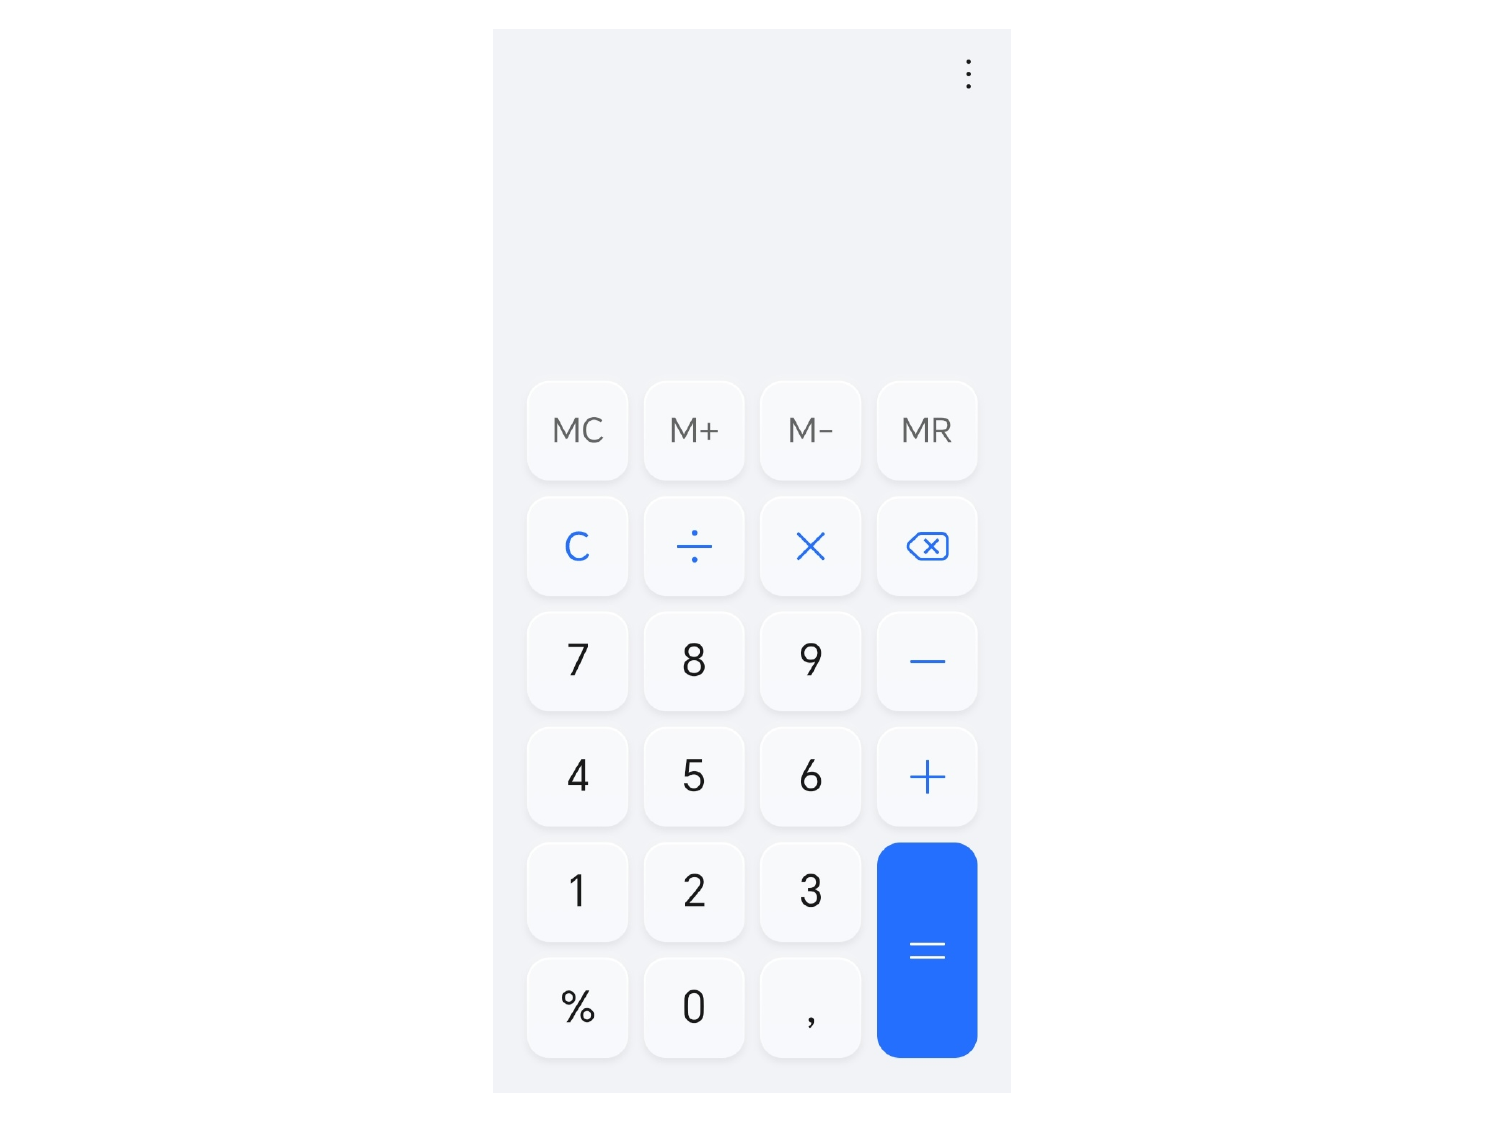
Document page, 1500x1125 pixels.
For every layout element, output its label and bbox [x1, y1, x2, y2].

picture [493, 29, 1011, 1093]
